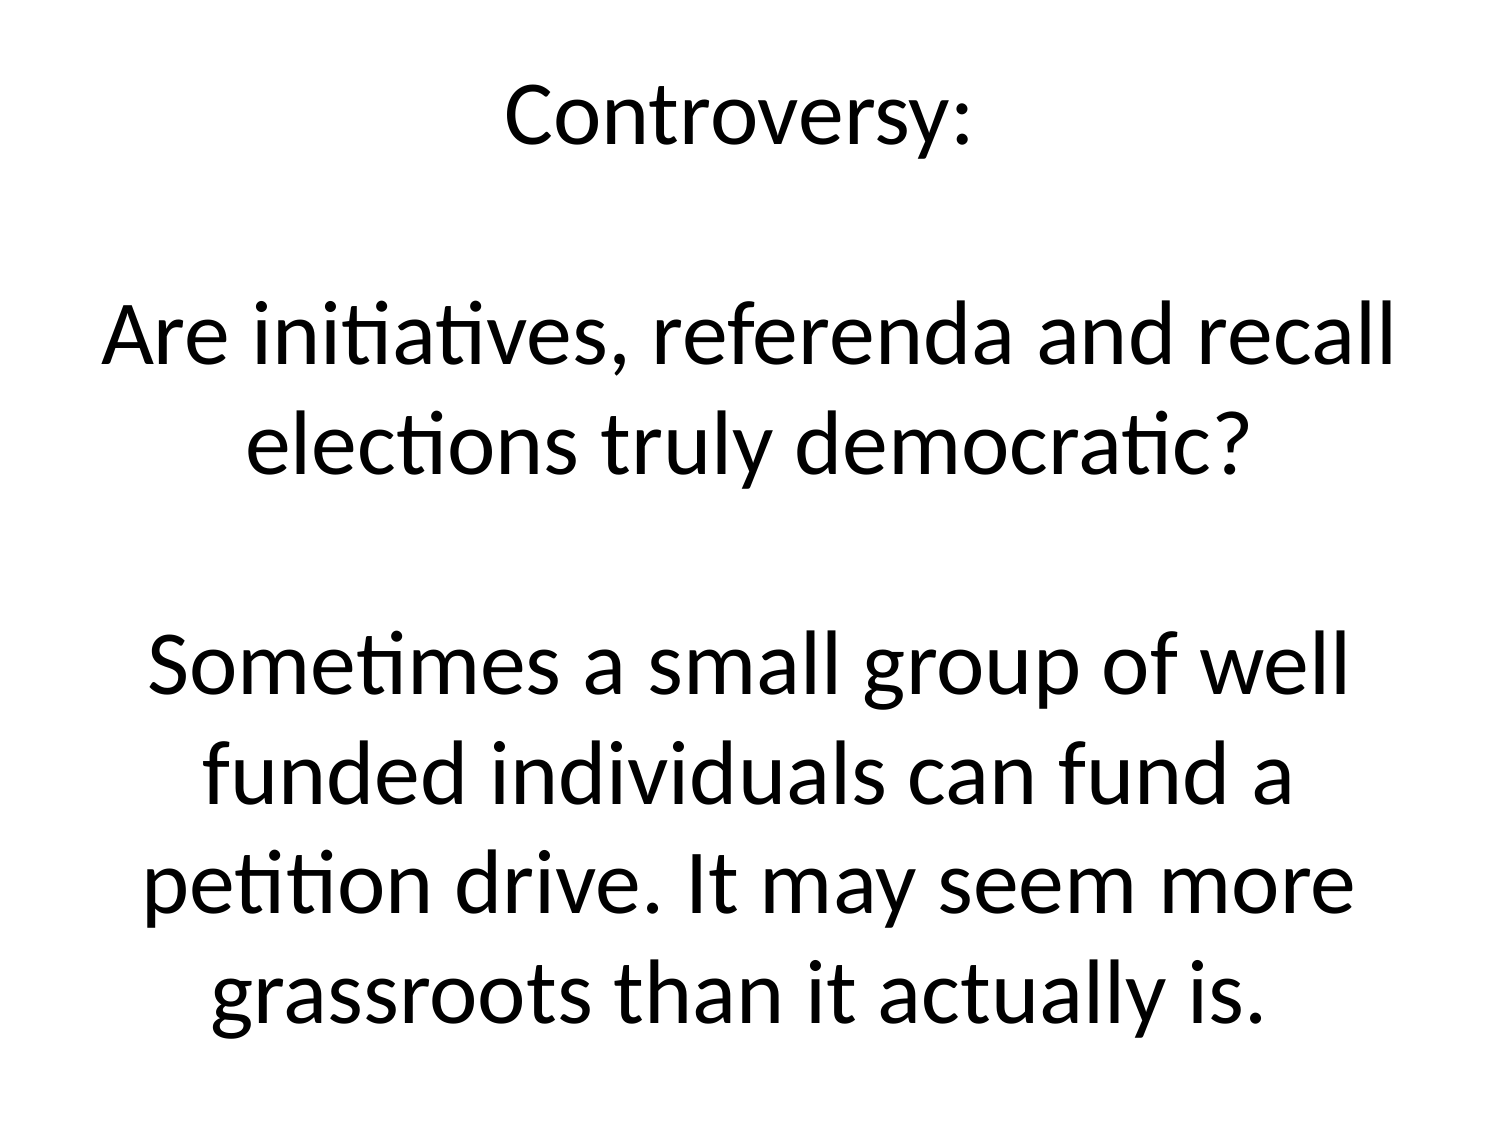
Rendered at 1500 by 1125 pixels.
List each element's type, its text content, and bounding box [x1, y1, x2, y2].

title Controversy: Are initiatives, referenda and recall elections truly democratic? Sometimes a small group of well funded individuals can fund a petition drive. It may seem more grassroots than it actually is. [74, 44, 1426, 1051]
